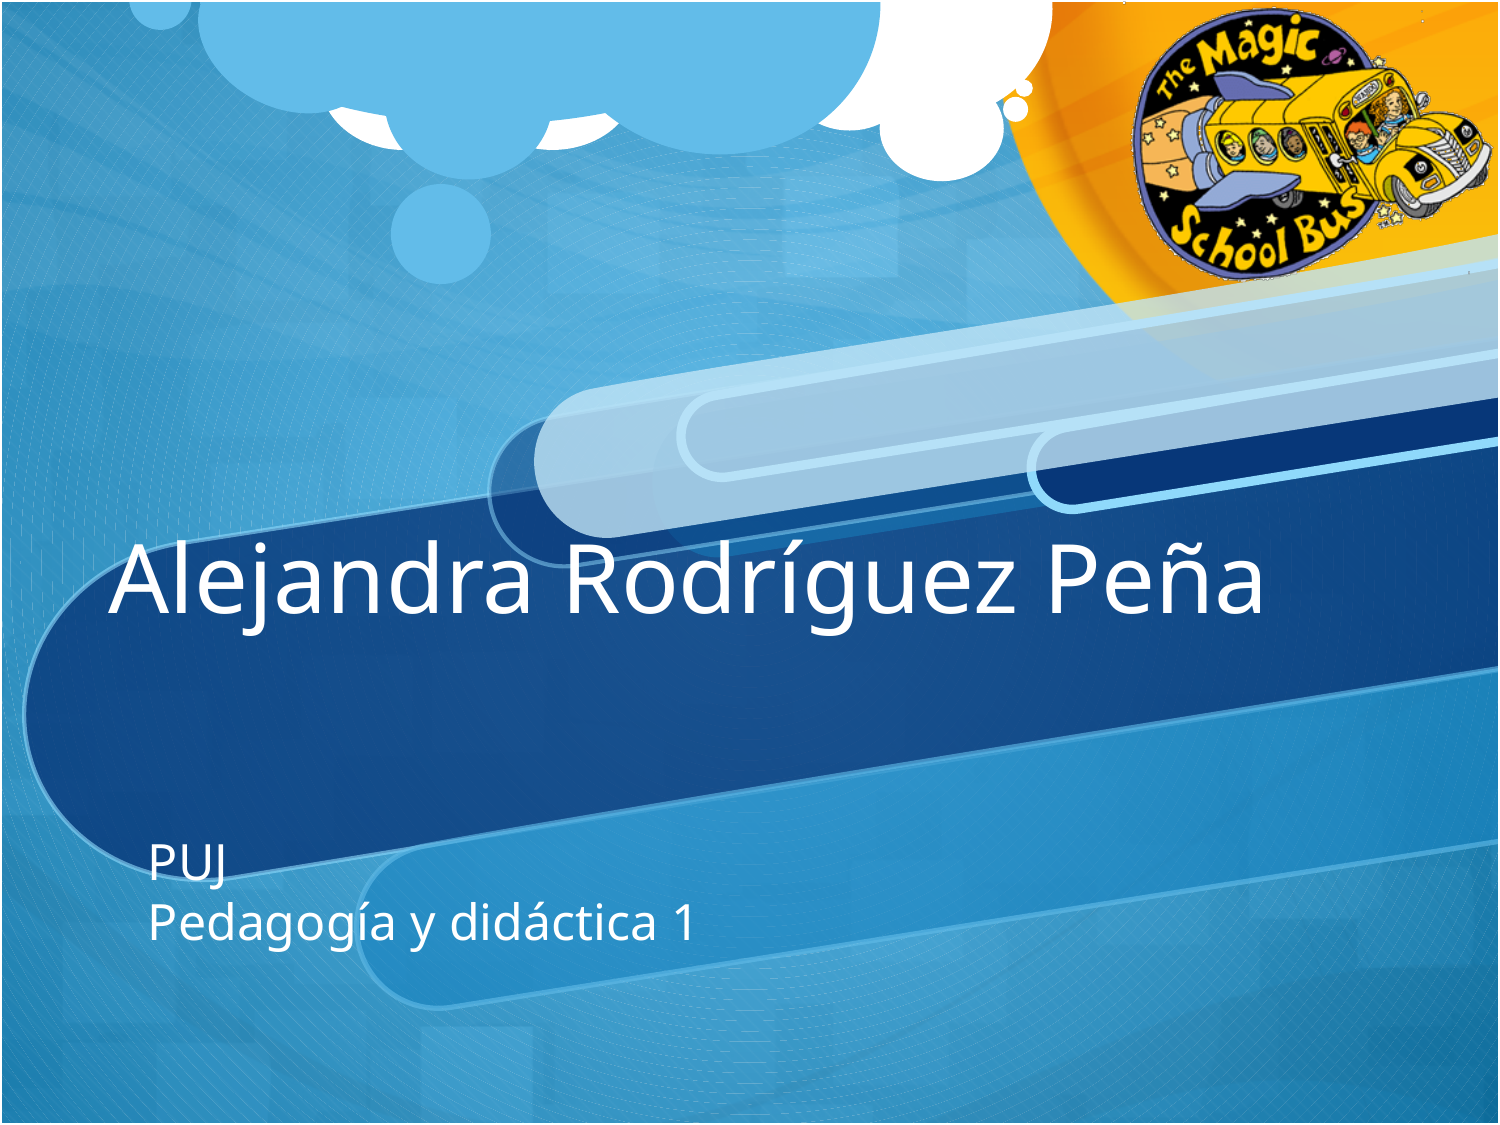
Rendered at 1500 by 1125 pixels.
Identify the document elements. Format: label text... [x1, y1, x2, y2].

title Alejandra Rodríguez Peña [93, 398, 1369, 640]
picture [1056, 673, 1498, 888]
picture [2, 0, 1500, 1123]
subtitle PUJ Pedagogía y didáctica 1 [132, 746, 1183, 1035]
